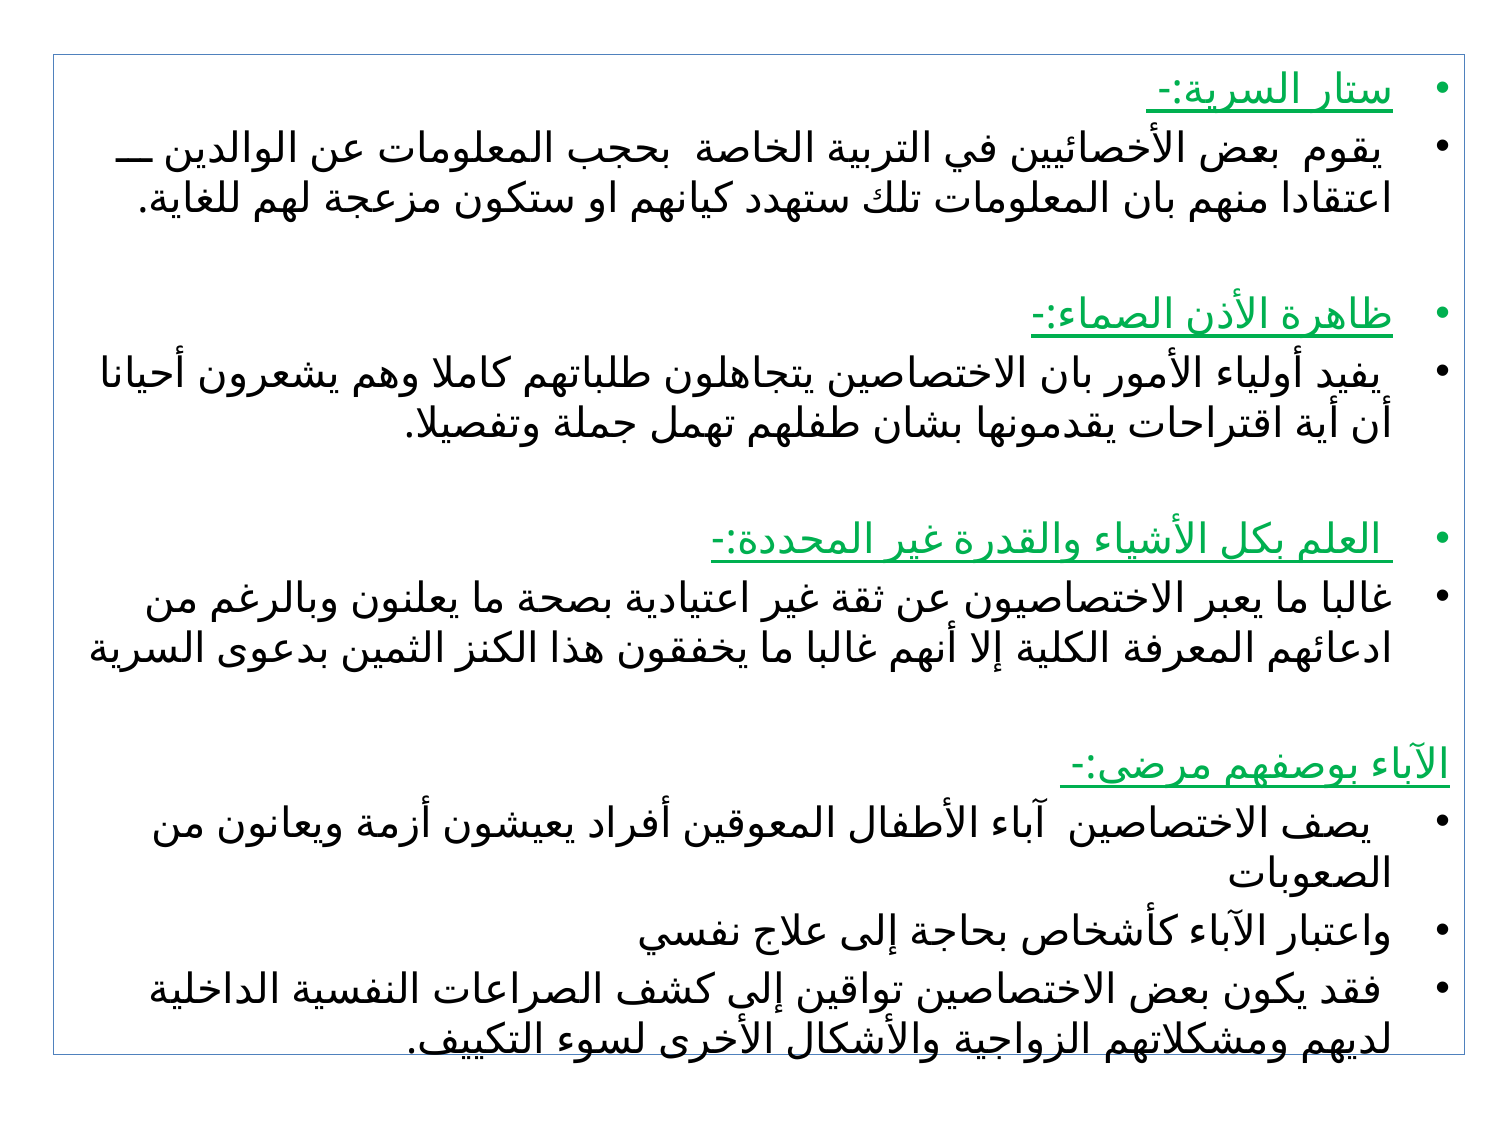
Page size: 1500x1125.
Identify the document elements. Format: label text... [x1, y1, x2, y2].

list ستار السرية:- يقوم بعض الأخصائيين في التربية الخاصة بحجب المعلومات عن الوالدين ـــ اعتقادا منهم بان المعلومات تلك ستهدد كيانهم او ستكون مزعجة لهم للغاية. ظاهرة الأذن الصماء:- يفيد أولياء الأمور بان الاختصاصين يتجاهلون طلباتهم كاملا وهم يشعرون أحيانا أن أية اقتراحات يقدمونها بشان طفلهم تهمل جملة وتفصيلا. العلم بكل الأشياء والقدرة غير المحددة:- غالبا ما يعبر الاختصاصيون عن ثقة غير اعتيادية بصحة ما يعلنون وبالرغم من ادعائهم المعرفة الكلية إلا أنهم غالبا ما يخفقون هذا الكنز الثمين بدعوى السرية الآباء بوصفهم مرضى:- يصف الاختصاصين آباء الأطفال المعوقين أفراد يعيشون أزمة ويعانون من الصعوبات واعتبار الآباء كأشخاص بحاجة إلى علاج نفسي فقد يكون بعض الاختصاصين تواقين إلى كشف الصراعات النفسية الداخلية لديهم ومشكلاتهم الزواجية والأشكال الأخرى لسوء التكييف. [53, 54, 1465, 1055]
